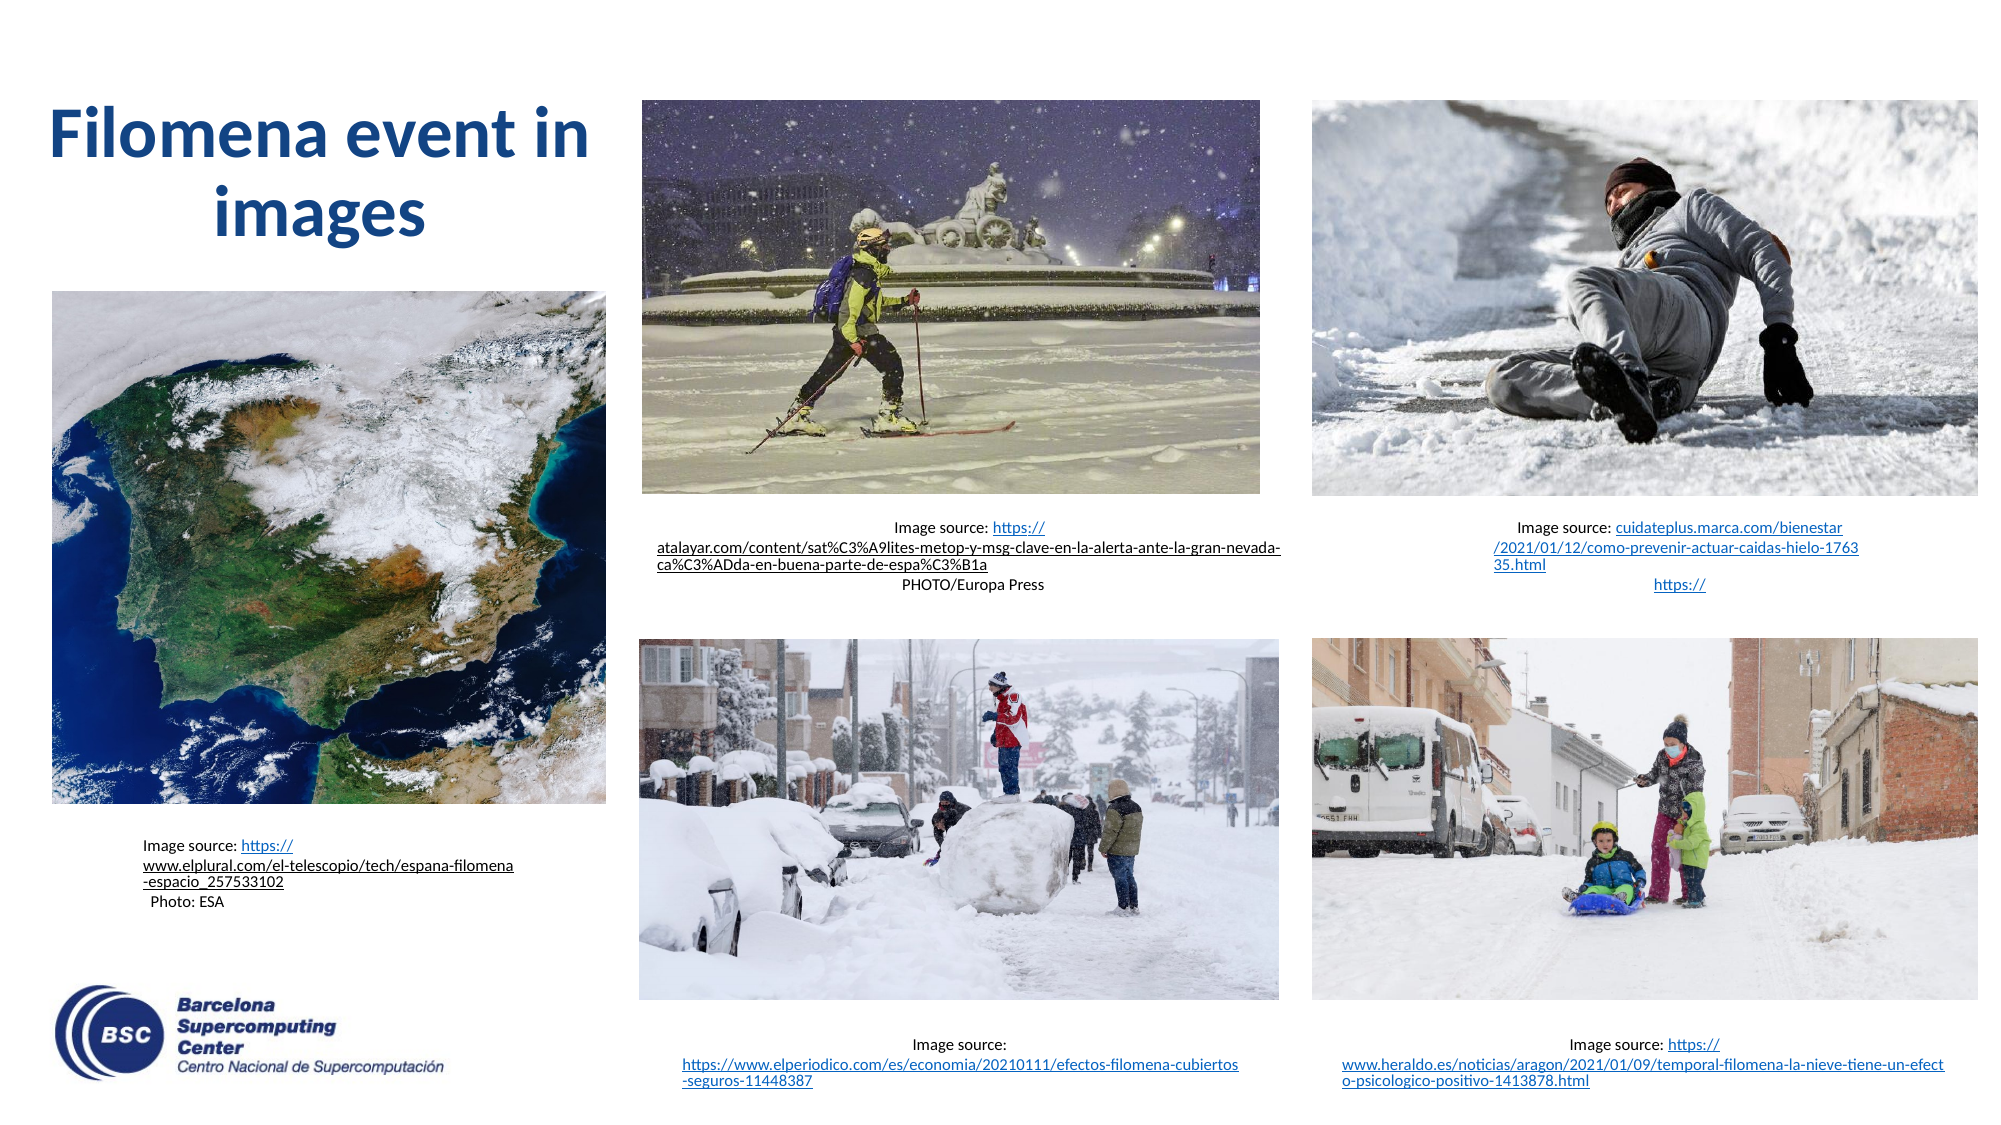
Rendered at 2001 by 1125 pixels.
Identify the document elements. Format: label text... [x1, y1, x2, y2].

picture [0, 0, 2001, 1125]
text_box Image source: https://www.heraldo.es/noticias/aragon/2021/01/09/temporal-filomena-la-nieve-tiene-un-efecto-psicologico-positivo-1413878.html [1327, 1025, 1963, 1101]
text_box Image source: cuidateplus.marca.com/bienestar/2021/01/12/como-prevenir-actuar-caidas-hielo-176335.htmlhttps:// [1478, 509, 1882, 585]
text_box Image source: https://atalayar.com/content/sat%C3%A9lites-metop-y-msg-clave-en-la-alerta-ante-la-gran-nevada-ca%C3%ADda-en-buena-parte-de-espa%C3%B1a PHOTO/Europa Press [642, 509, 1297, 585]
text_box Image source: https://www.elperiodico.com/es/economia/20210111/efectos-filomena-cubiertos-seguros-11448387 [667, 1025, 1257, 1101]
title Filomena event in images [34, 86, 606, 219]
text_box Image source: https://www.elplural.com/el-telescopio/tech/espana-filomena-espacio_257533102 Photo: ESA [128, 827, 530, 930]
